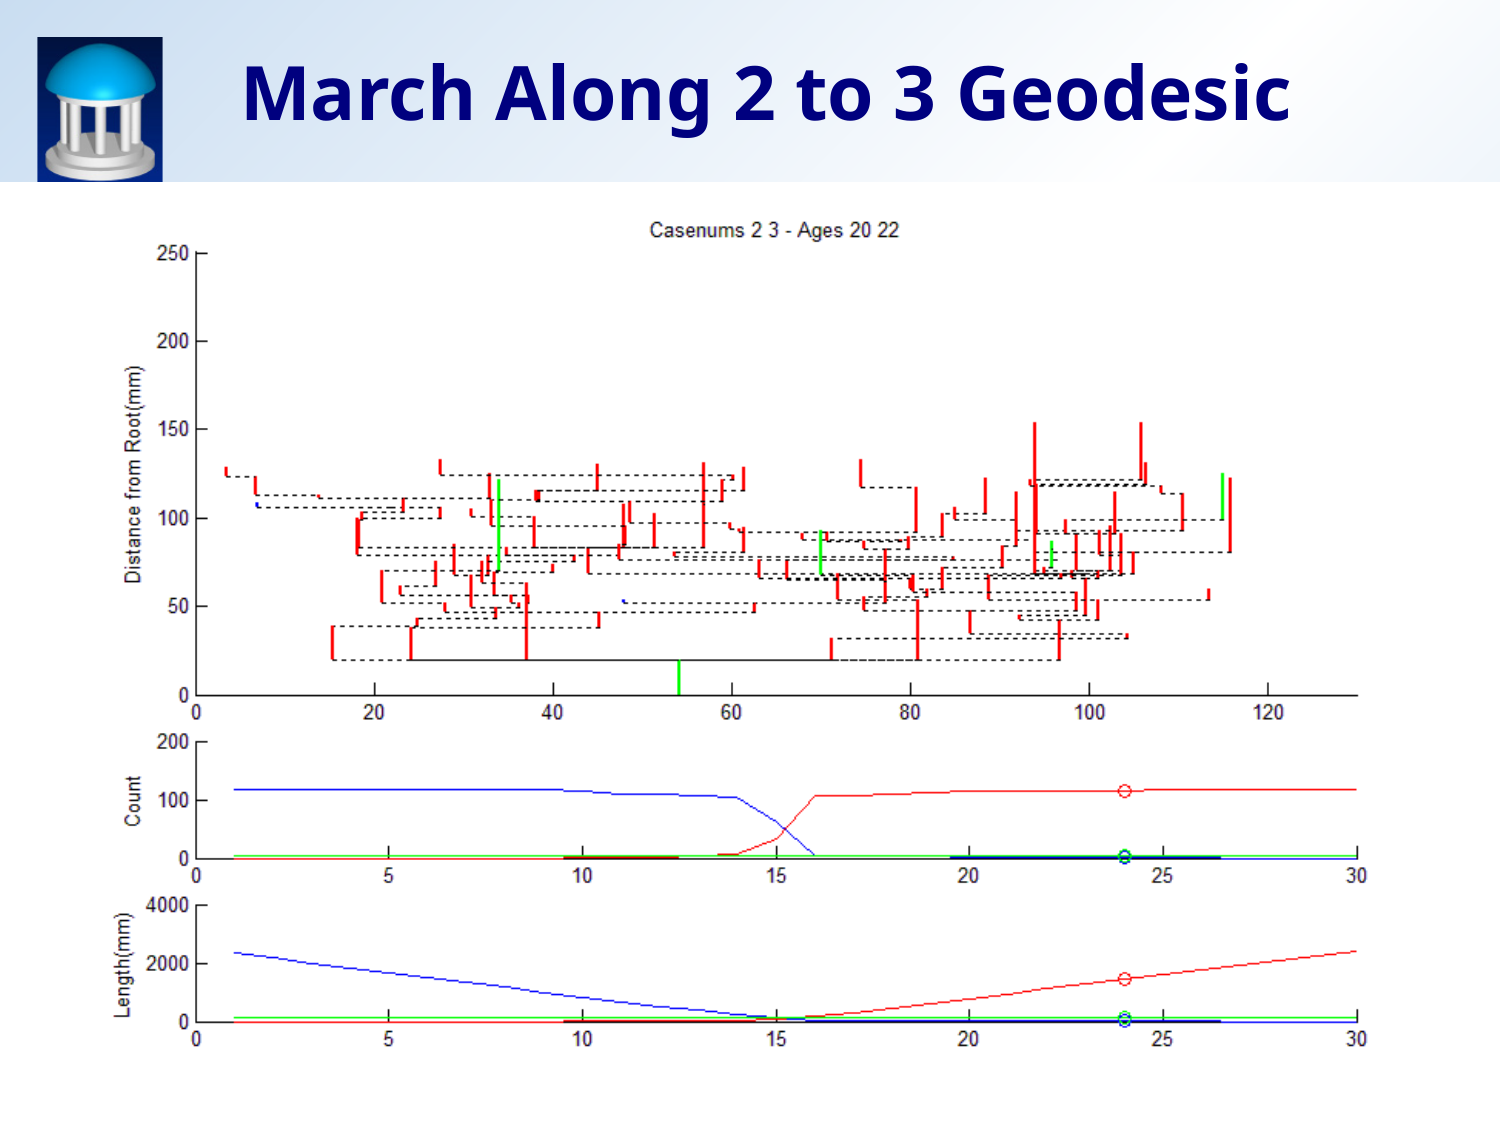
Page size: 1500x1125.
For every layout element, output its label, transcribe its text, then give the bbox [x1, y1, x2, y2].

title March Along 2 to 3 Geodesic [224, 24, 1438, 156]
picture [0, 182, 1500, 1125]
